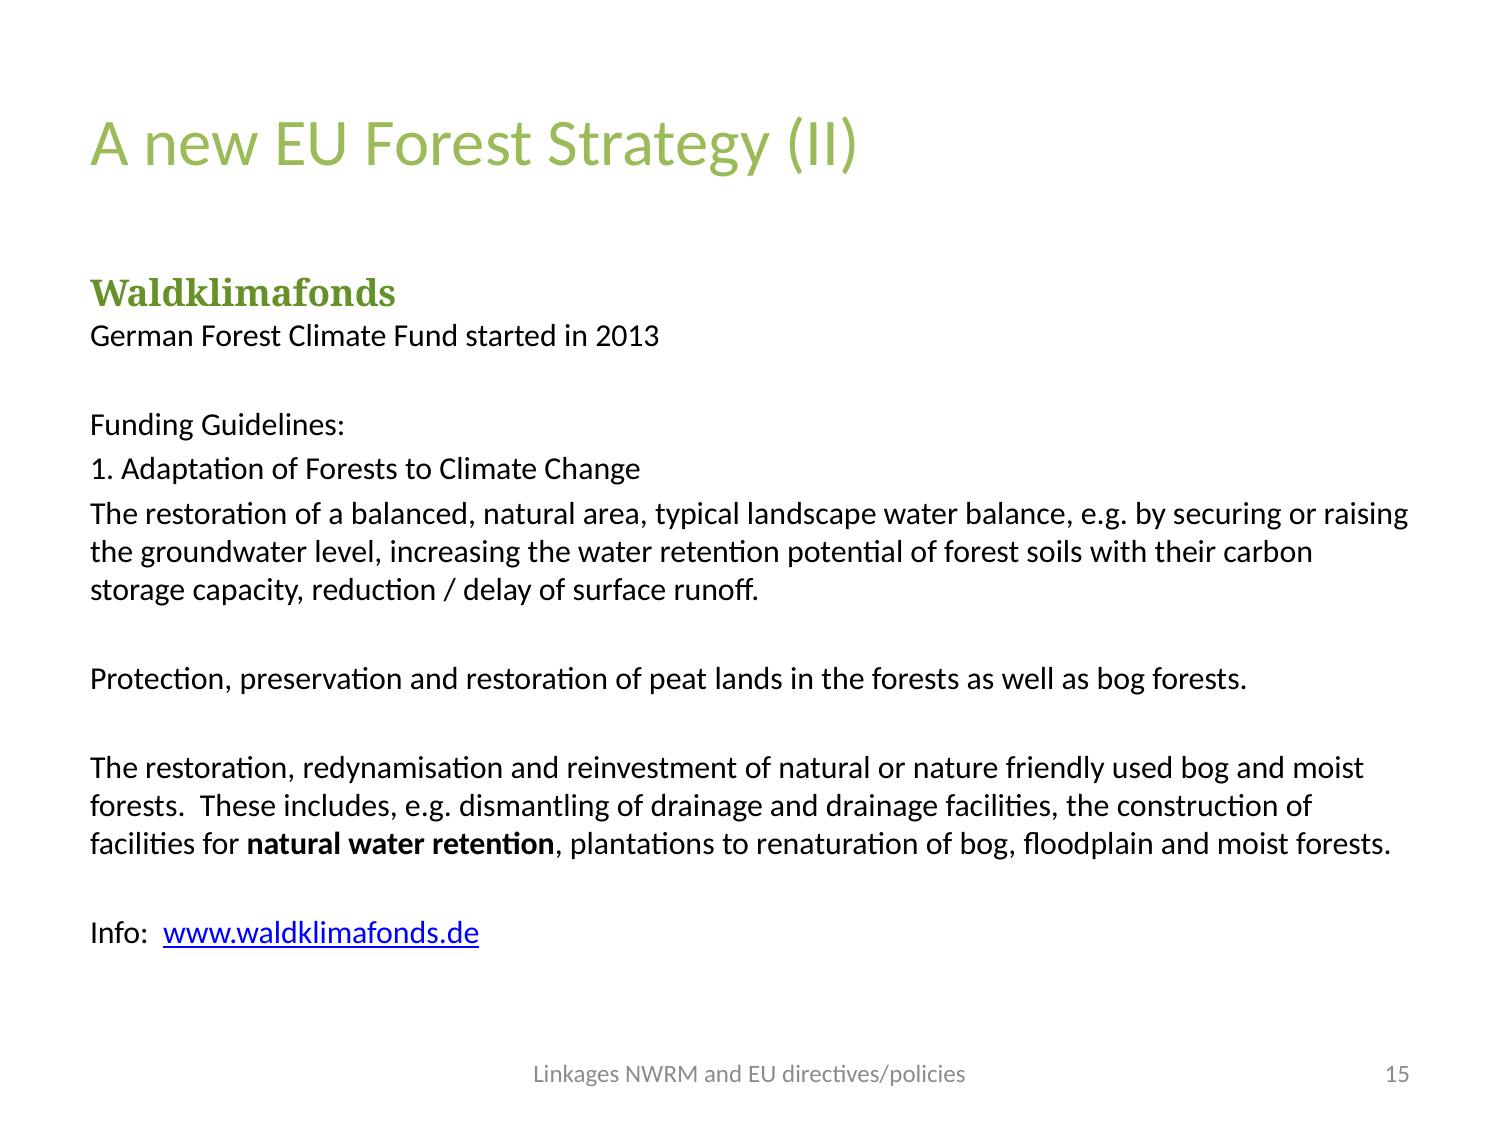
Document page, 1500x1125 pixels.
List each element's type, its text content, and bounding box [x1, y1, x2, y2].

list Waldklimafonds German Forest Climate Fund started in 2013 Funding Guidelines: 1. Adaptation of Forests to Climate Change The restoration of a balanced, natural area, typical landscape water balance, e.g. by securing or raising the groundwater level, increasing the water retention potential of forest soils with their carbon storage capacity, reduction / delay of surface runoff. Protection, preservation and restoration of peat lands in the forests as well as bog forests. The restoration, redynamisation and reinvestment of natural or nature friendly used bog and moist forests. These includes, e.g. dismantling of drainage and drainage facilities, the construction of facilities for natural water retention, plantations to renaturation of bog, floodplain and moist forests. Info: www.waldklimafonds.de [75, 262, 1425, 1005]
title A new EU Forest Strategy (II) [75, 45, 1425, 233]
slide_number 15 [1074, 1042, 1425, 1103]
footer Linkages NWRM and EU directives/policies [512, 1042, 988, 1103]
